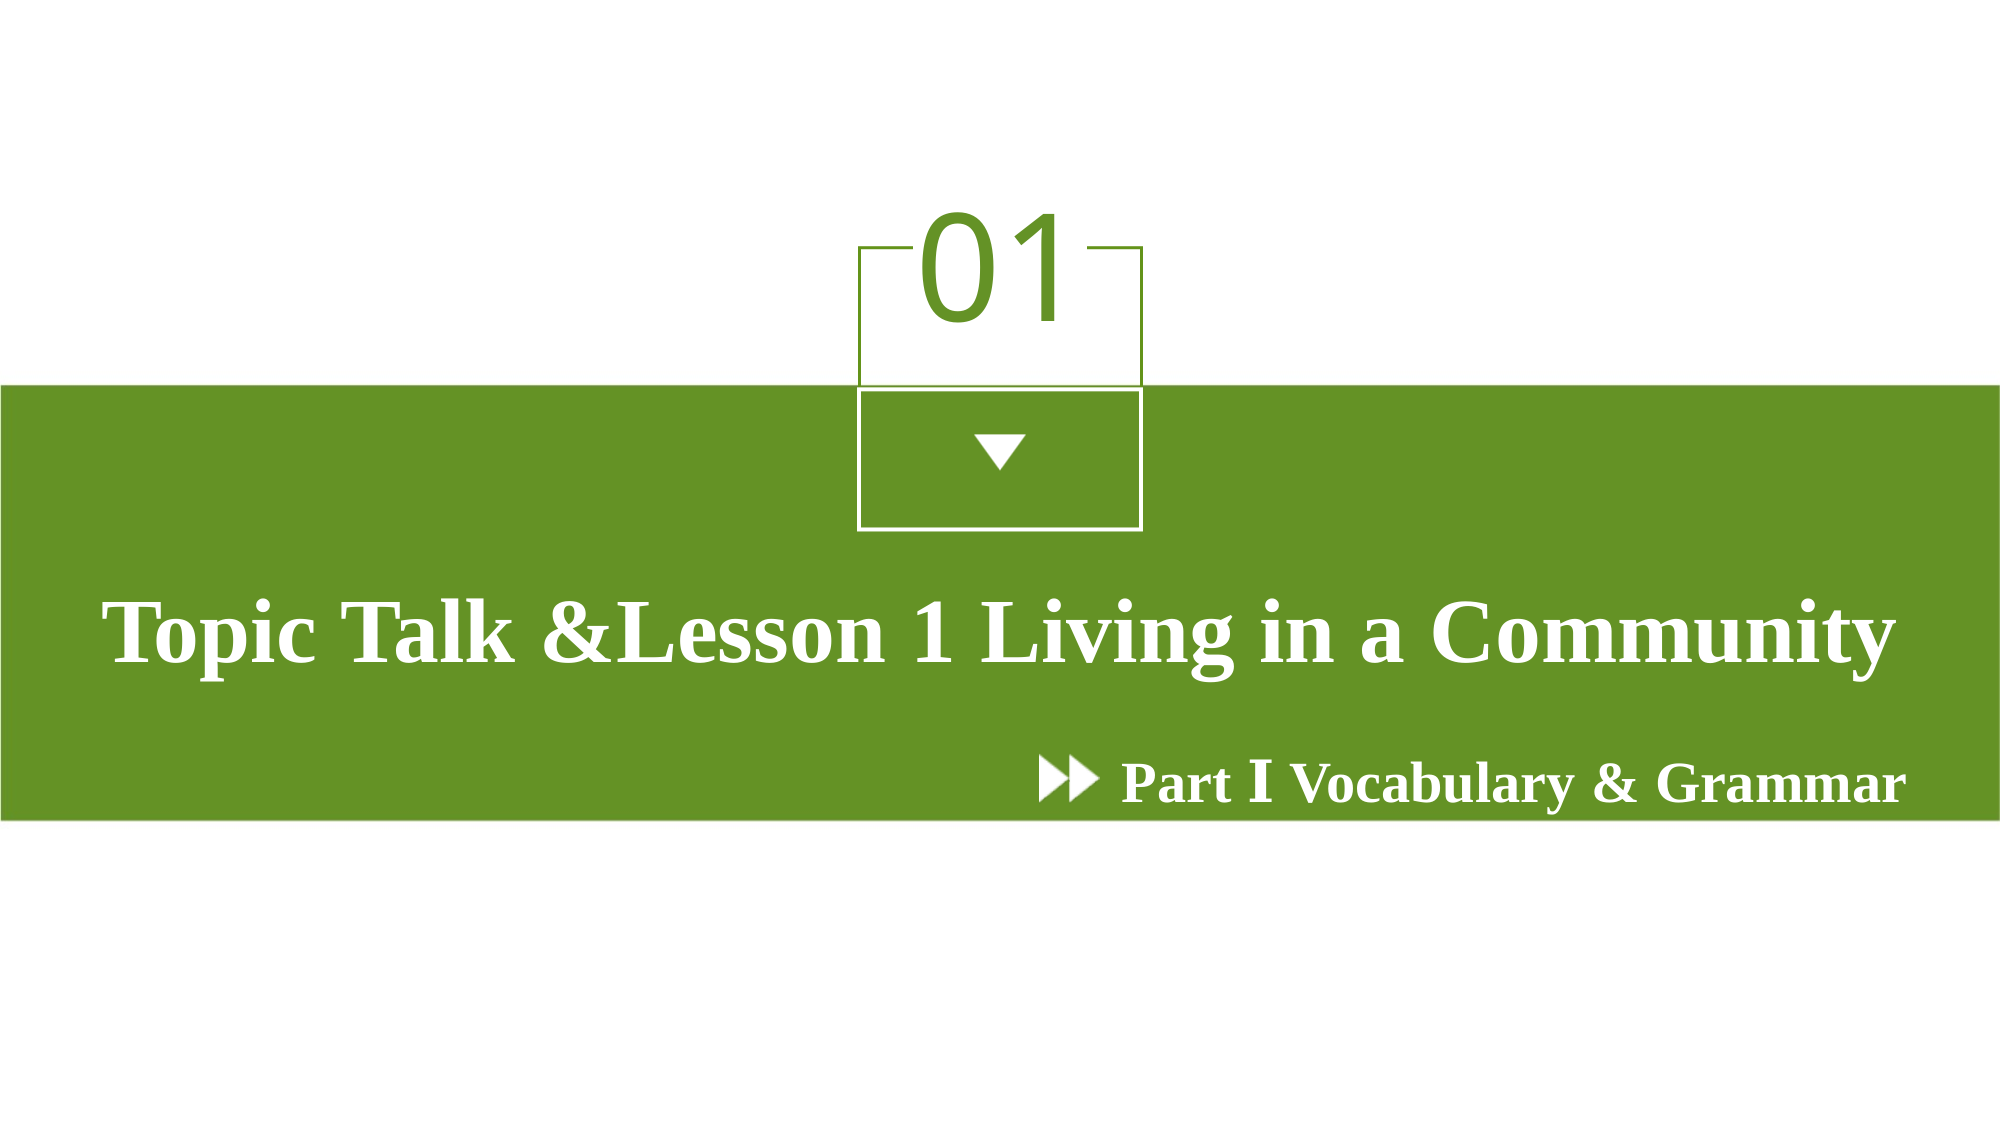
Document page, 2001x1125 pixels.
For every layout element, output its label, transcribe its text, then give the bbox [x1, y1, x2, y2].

picture [0, 0, 2000, 518]
text_box Part Ⅰ Vocabulary & Grammar [1121, 738, 1997, 821]
picture [0, 732, 2000, 1125]
text_box Topic Talk &Lesson 1 Living in a Community [0, 518, 2000, 732]
text_box 01 [896, 171, 1106, 353]
